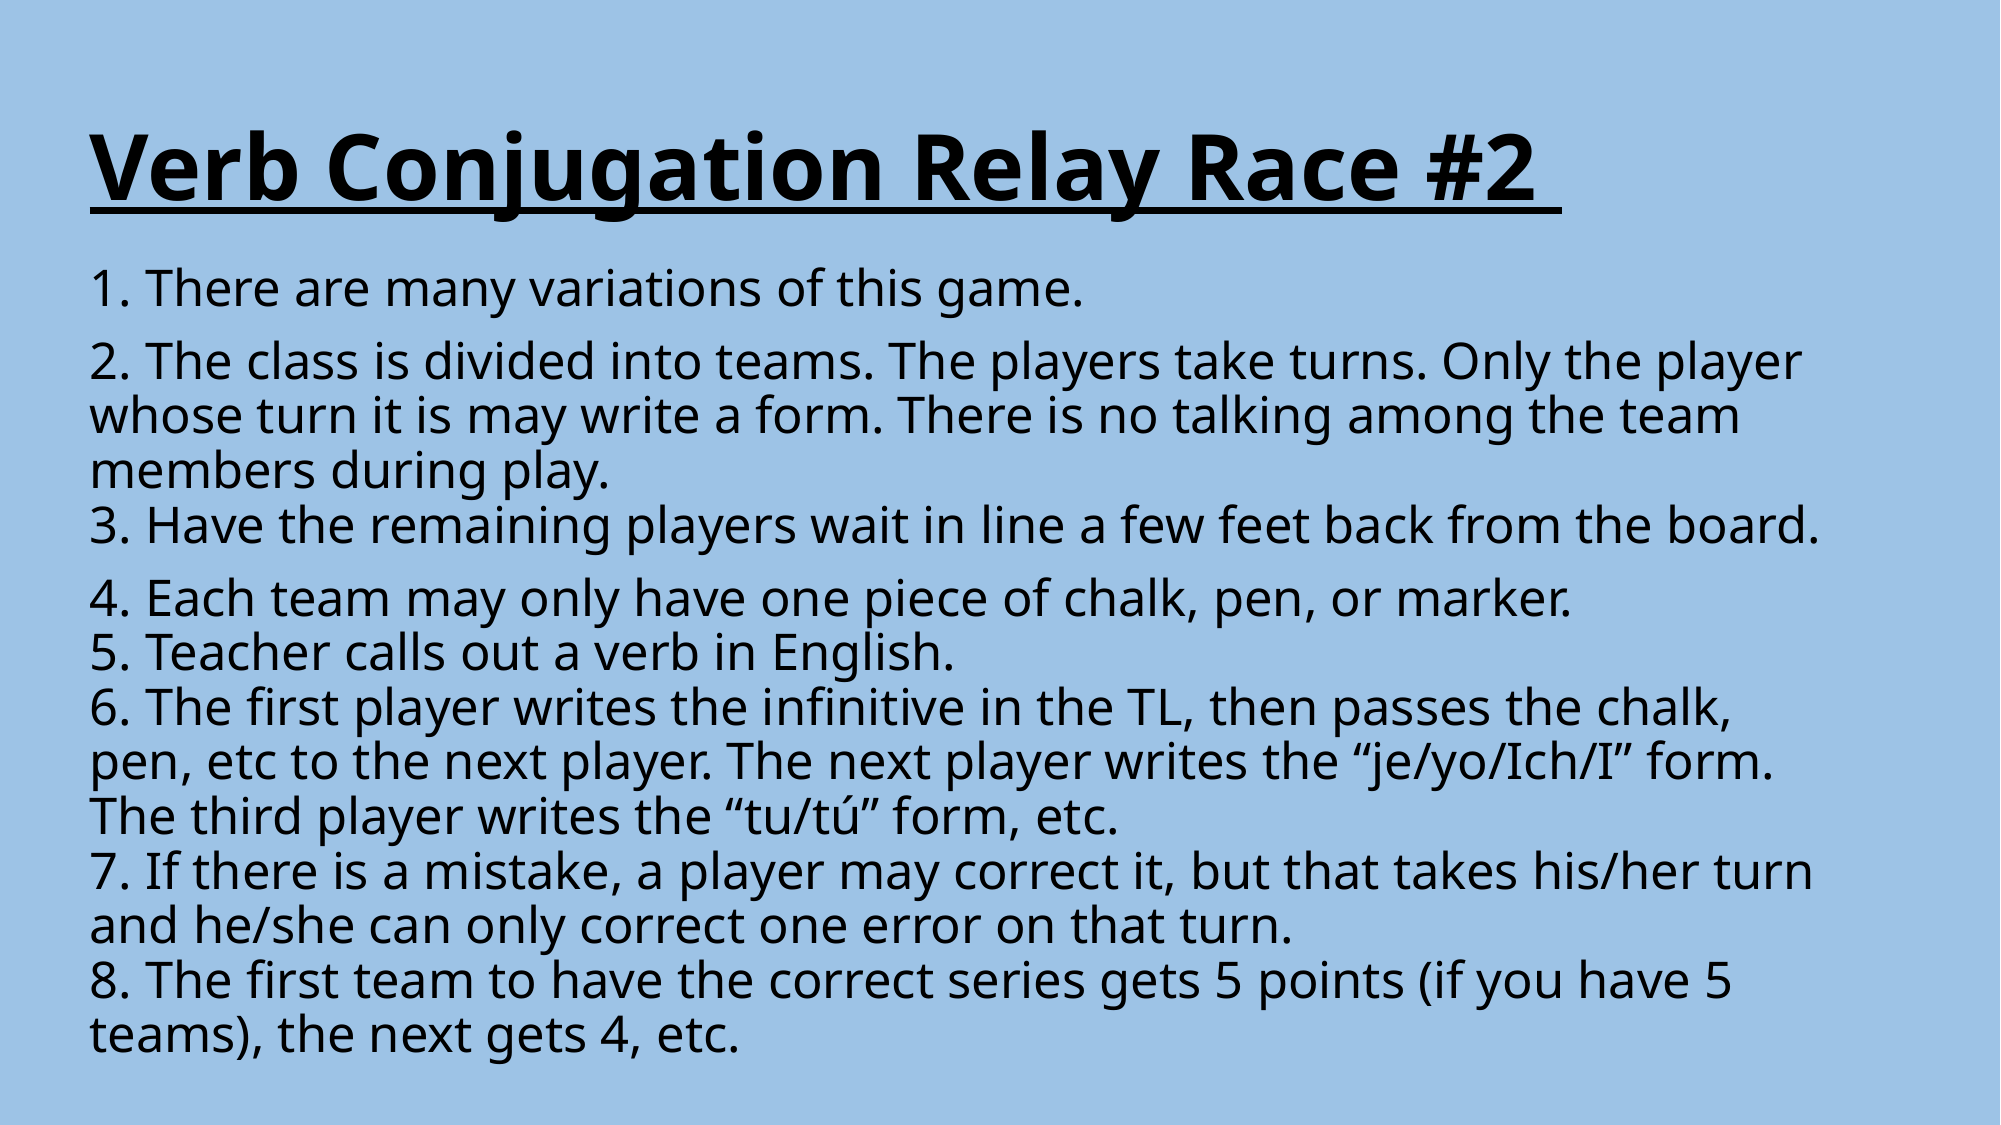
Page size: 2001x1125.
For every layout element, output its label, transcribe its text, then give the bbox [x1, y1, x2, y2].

list 1. There are many variations of this game. 2. The class is divided into teams. The players take turns. Only the player whose turn it is may write a form. There is no talking among the team members during play. 3. Have the remaining players wait in line a few feet back from the board. 4. Each team may only have one piece of chalk, pen, or marker. 5. Teacher calls out a verb in English. 6. The first player writes the infinitive in the TL, then passes the chalk, pen, etc to the next player. The next player writes the “je/yo/Ich/I” form. The third player writes the “tu/tú” form, etc. 7. If there is a mistake, a player may correct it, but that takes his/her turn and he/she can only correct one error on that turn. 8. The first team to have the correct series gets 5 points (if you have 5 teams), the next gets 4, etc. [74, 255, 1863, 1081]
title Verb Conjugation Relay Race #2 [74, 61, 1800, 255]
